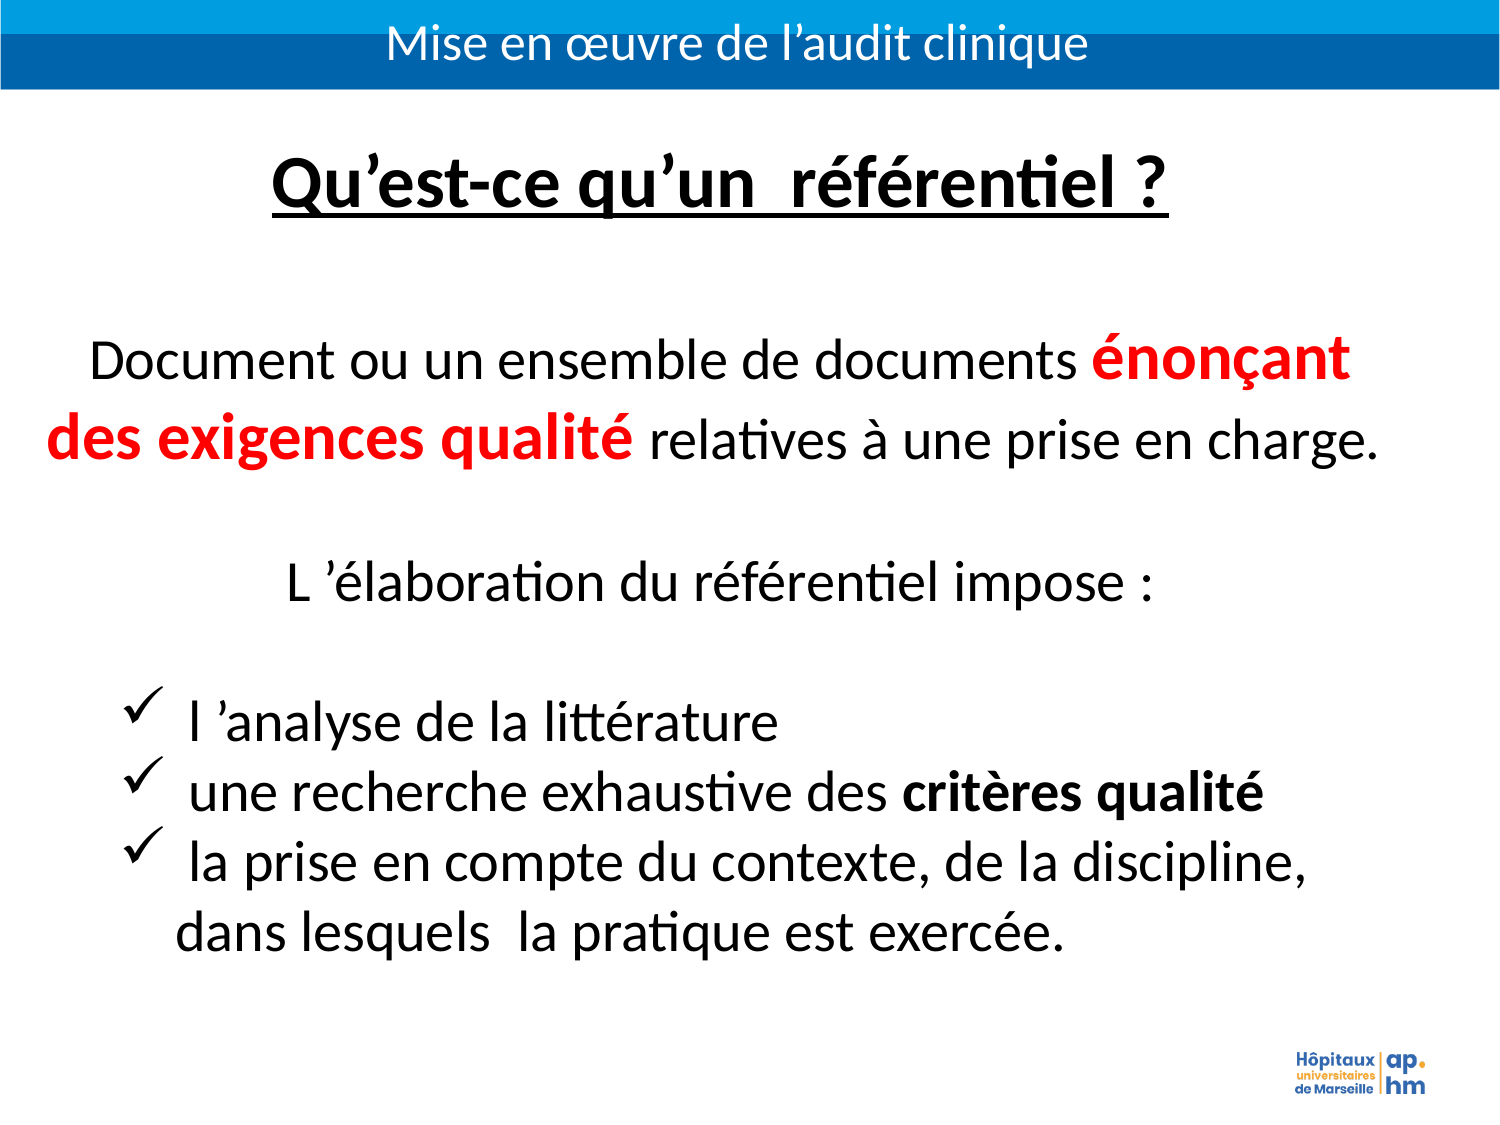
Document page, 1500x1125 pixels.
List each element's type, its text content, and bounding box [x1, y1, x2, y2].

text_box Qu’est-ce qu’un référentiel ? Document ou un ensemble de documents énonçant des exigences qualité relatives à une prise en charge. L ’élaboration du référentiel impose : l ’analyse de la littérature une recherche exhaustive des critères qualité la prise en compte du contexte, de la discipline, dans lesquels la pratique est exercée. [29, 125, 1412, 970]
picture [1295, 1052, 1425, 1094]
picture [0, 35, 1500, 101]
title Mise en œuvre de l’audit clinique [100, 0, 1376, 79]
